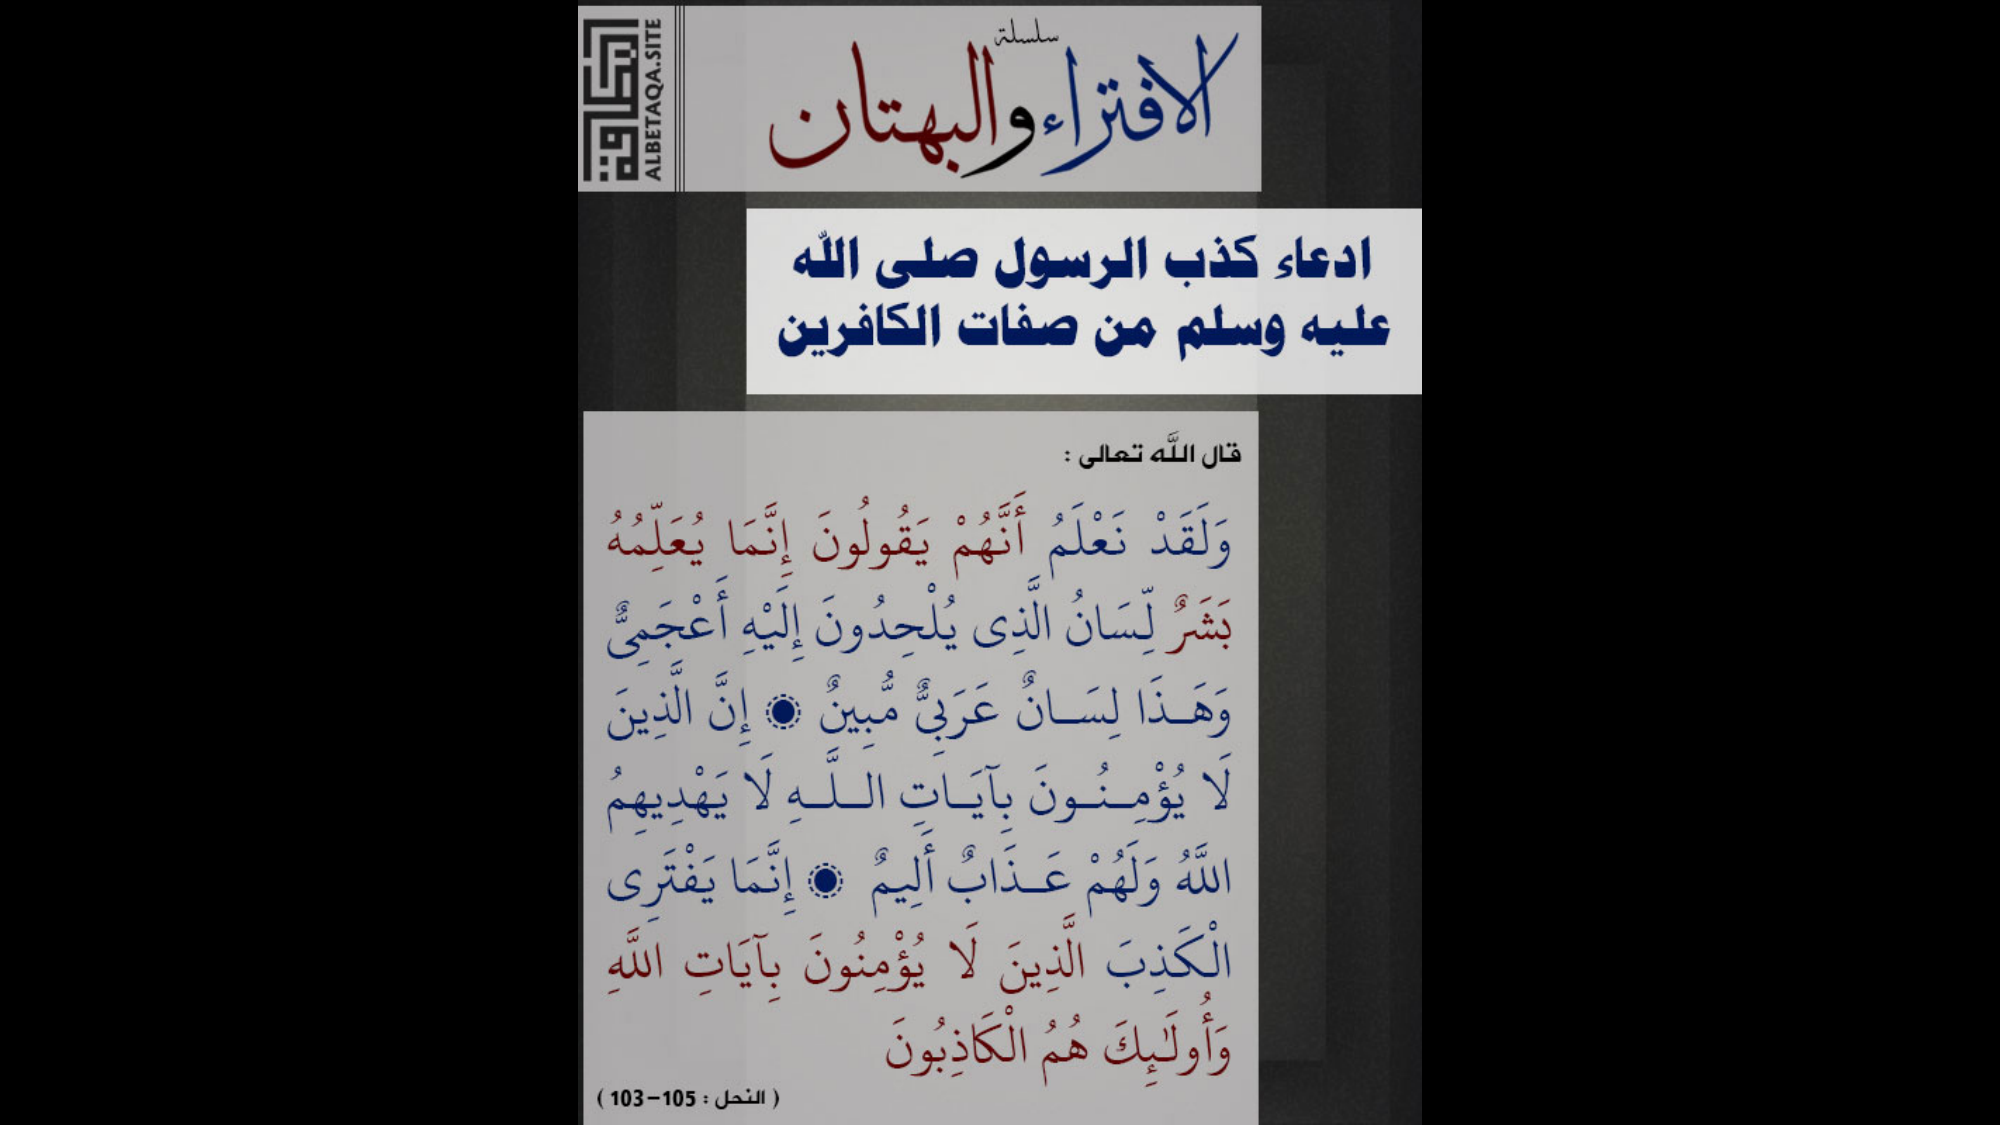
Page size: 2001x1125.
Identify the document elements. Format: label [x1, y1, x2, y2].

picture [578, 0, 1422, 1125]
